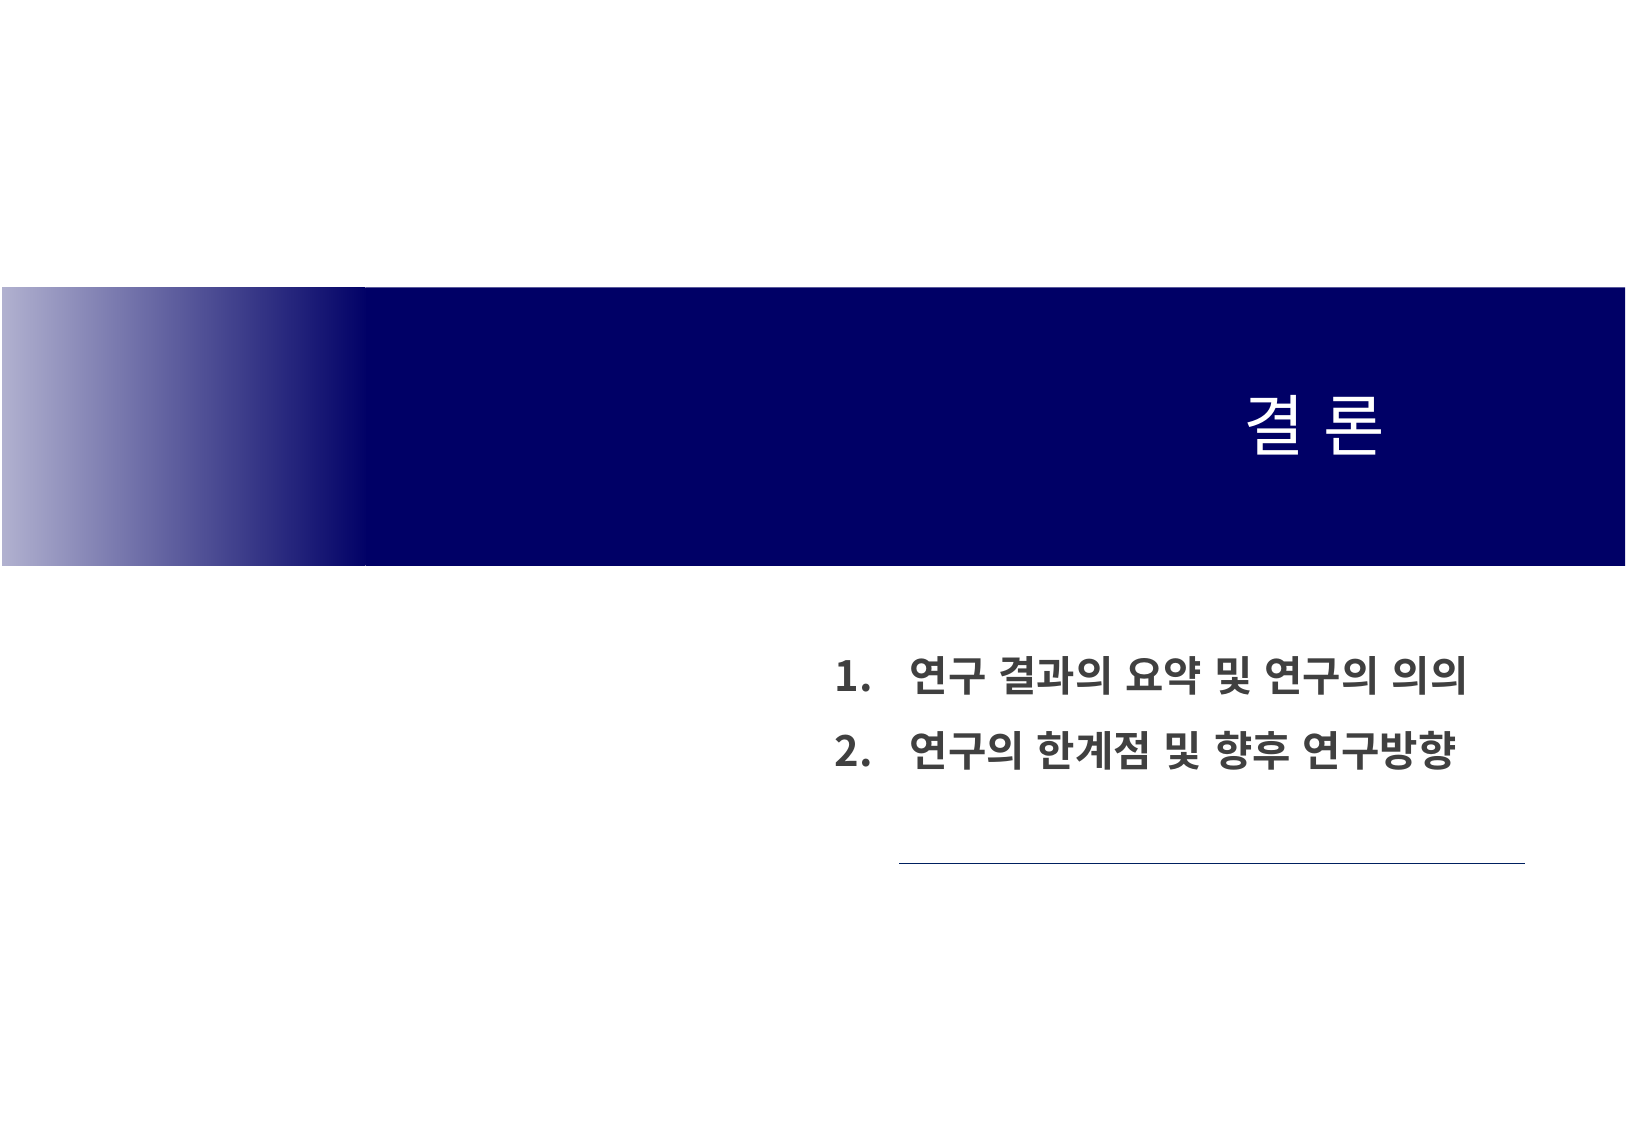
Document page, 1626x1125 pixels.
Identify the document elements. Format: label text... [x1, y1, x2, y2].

text_box 연구 결과의 요약 및 연구의 의의 연구의 한계점 및 향후 연구방향 [742, 617, 1625, 783]
text_box 결 론 [328, 303, 1400, 545]
